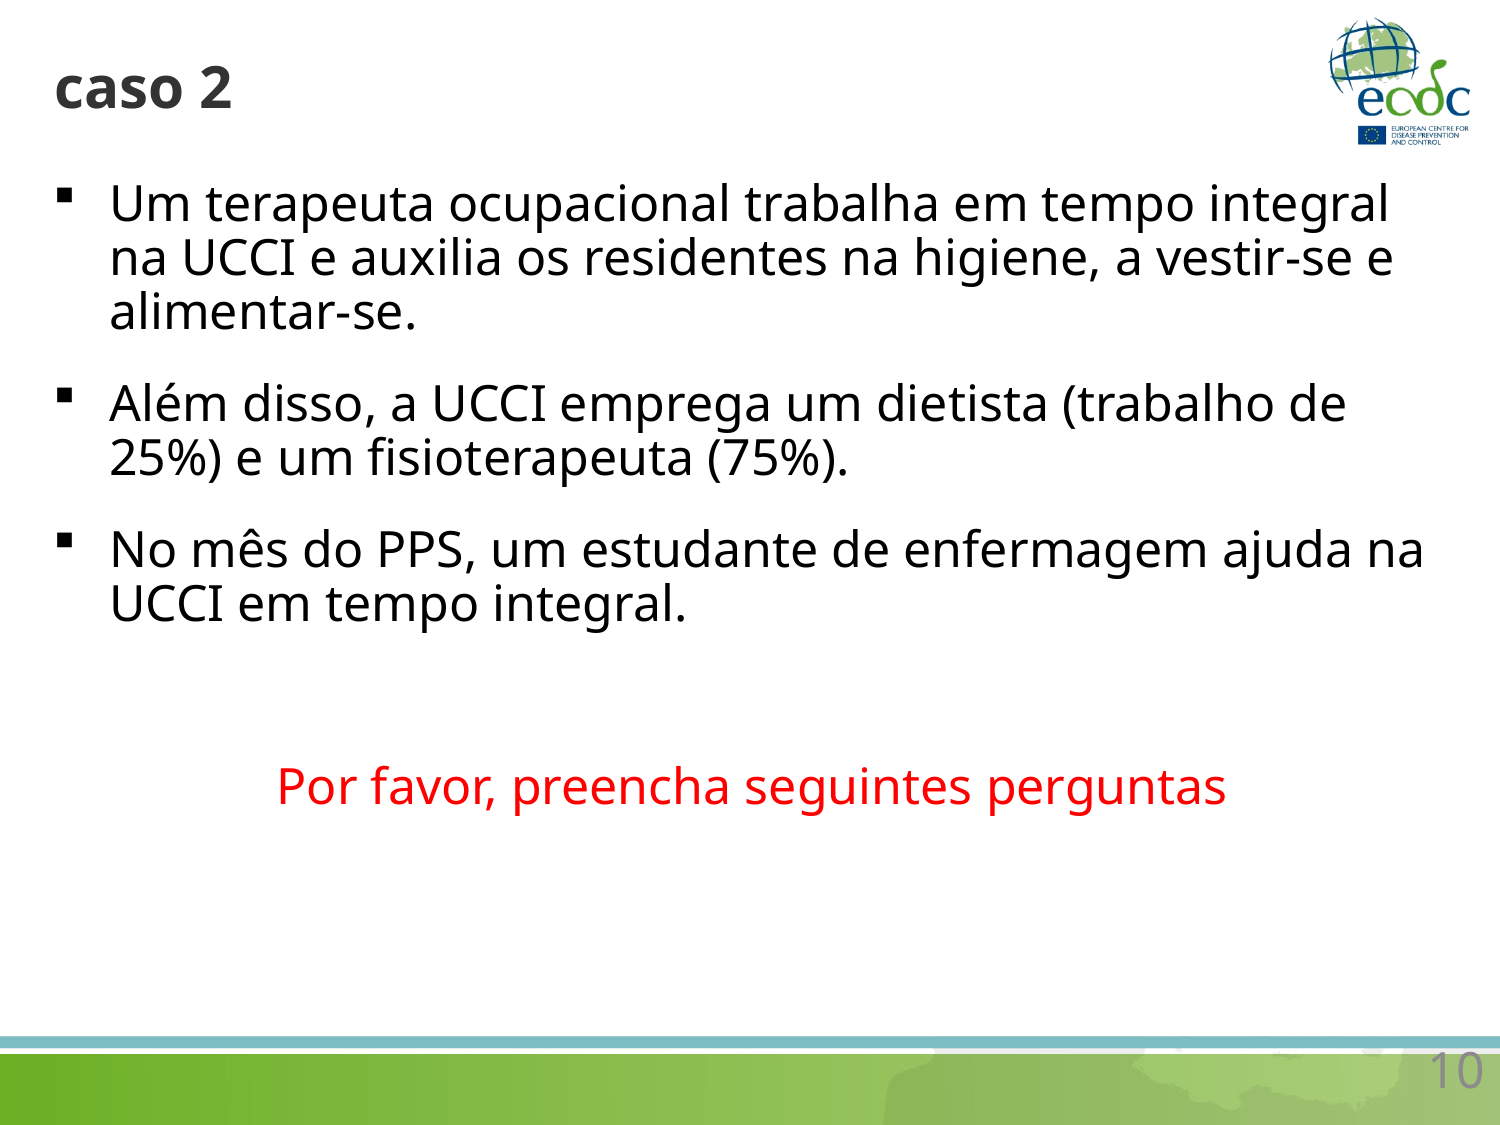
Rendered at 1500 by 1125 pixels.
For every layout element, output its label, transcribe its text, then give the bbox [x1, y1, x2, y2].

title caso 2 [54, 58, 1405, 152]
slide_number 10 [1149, 1042, 1500, 1103]
list Um terapeuta ocupacional trabalha em tempo integral na UCCI e auxilia os residentes na higiene, a vestir-se e alimentar-se. Além disso, a UCCI emprega um dietista (trabalho de 25%) e um fisioterapeuta (75%). No mês do PPS, um estudante de enfermagem ajuda na UCCI em tempo integral. Por favor, preencha seguintes perguntas [52, 176, 1453, 1025]
picture [1328, 17, 1473, 148]
picture [0, 1036, 1500, 1125]
